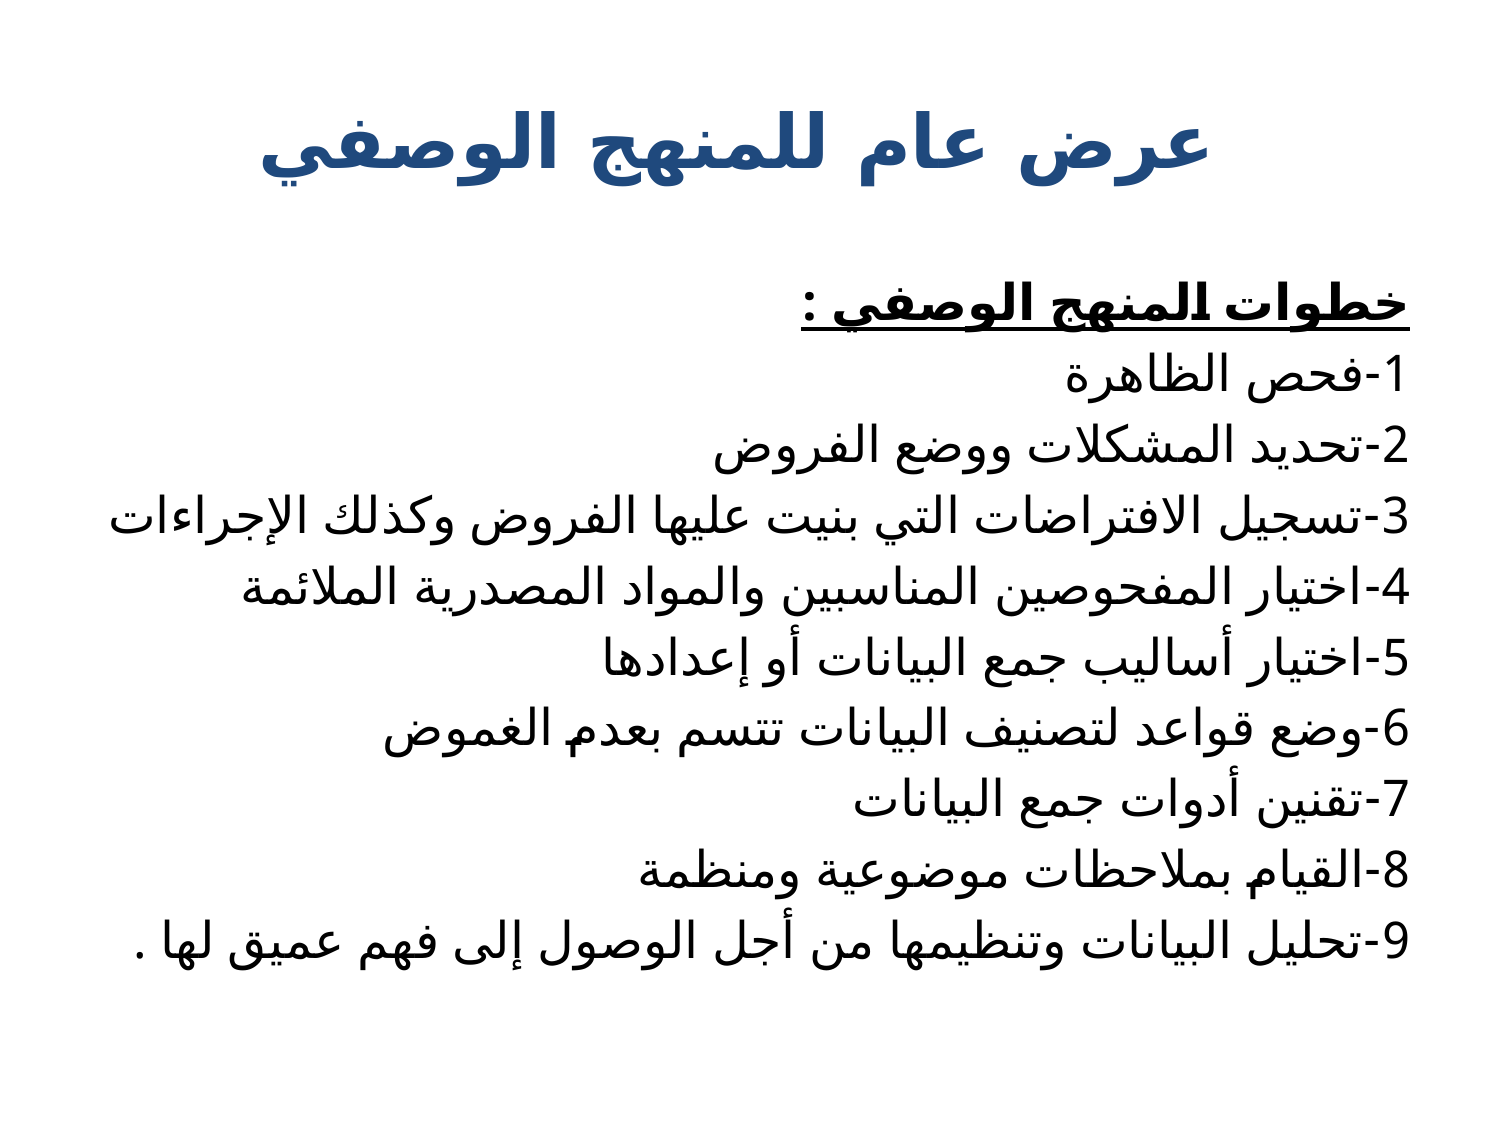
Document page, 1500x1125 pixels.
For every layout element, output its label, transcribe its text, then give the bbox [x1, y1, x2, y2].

list خطوات المنهج الوصفي : 1-فحص الظاهرة 2-تحديد المشكلات ووضع الفروض 3-تسجيل الافتراضات التي بنيت عليها الفروض وكذلك الإجراءات 4-اختيار المفحوصين المناسبين والمواد المصدرية الملائمة 5-اختيار أساليب جمع البيانات أو إعدادها 6-وضع قواعد لتصنيف البيانات تتسم بعدم الغموض 7-تقنين أدوات جمع البيانات 8-القيام بملاحظات موضوعية ومنظمة 9-تحليل البيانات وتنظيمها من أجل الوصول إلى فهم عميق لها . [75, 262, 1425, 1005]
title عرض عام للمنهج الوصفي [75, 45, 1425, 233]
